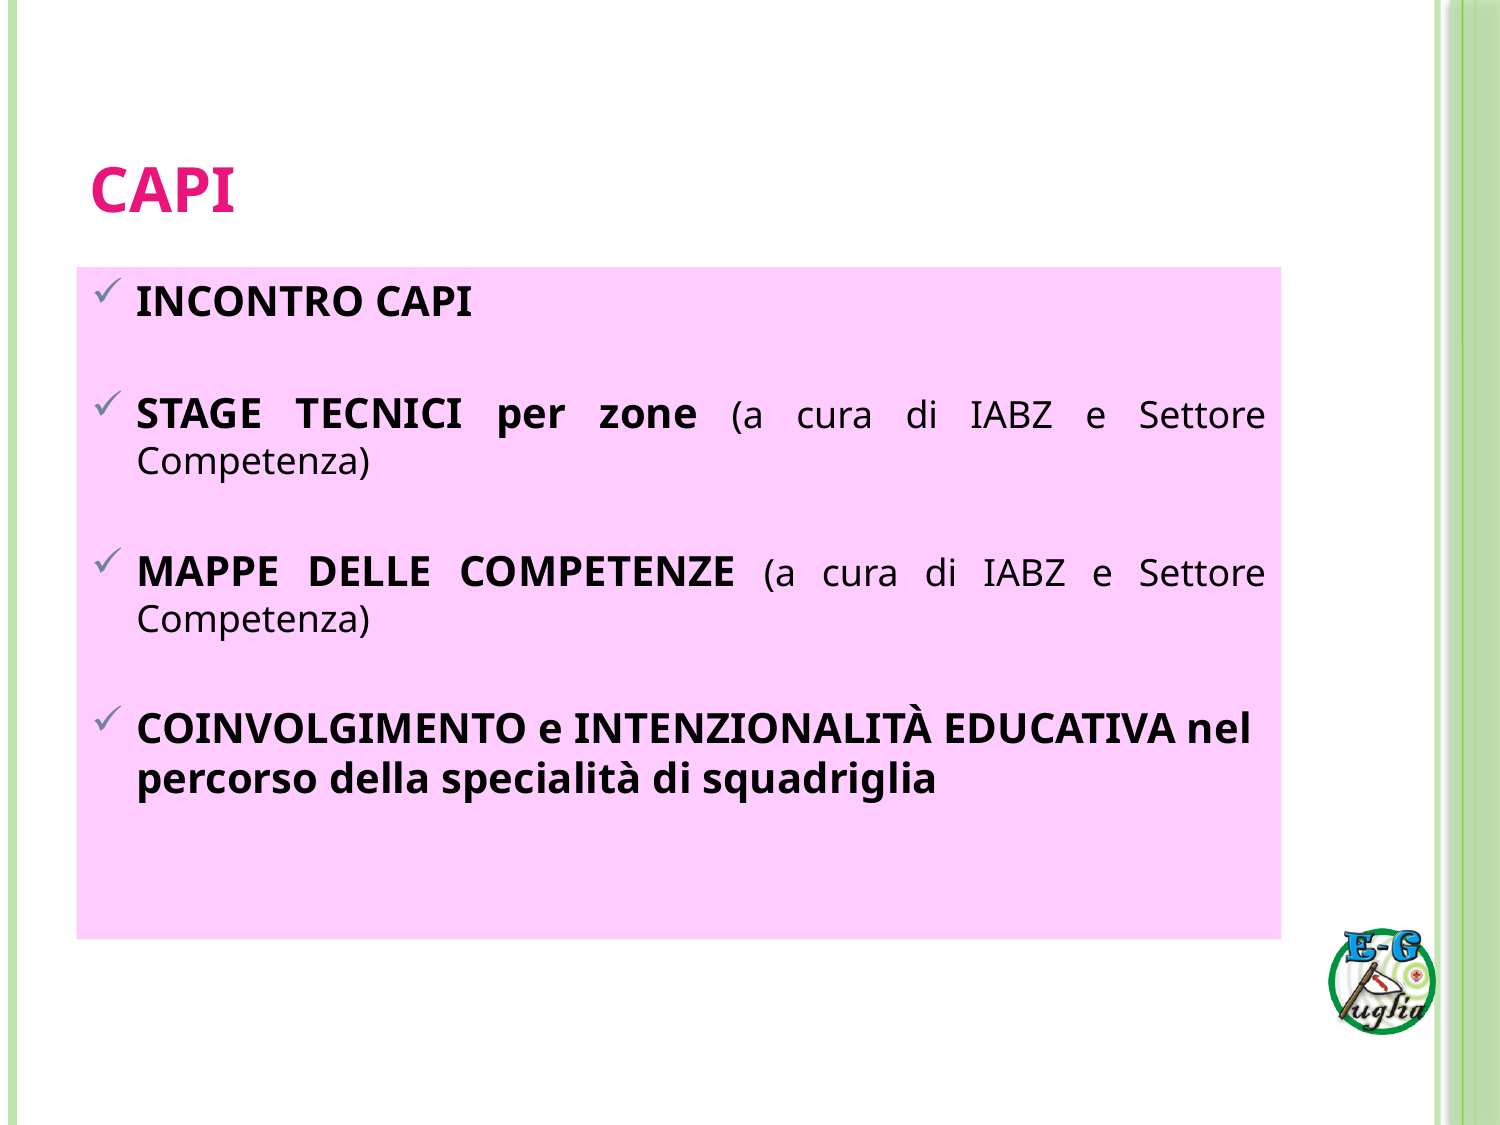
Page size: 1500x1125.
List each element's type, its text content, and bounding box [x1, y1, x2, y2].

text_box INCONTRO CAPI STAGE TECNICI per zone (a cura di IABZ e Settore Competenza) MAPPE DELLE COMPETENZE (a cura di IABZ e Settore Competenza) COINVOLGIMENTO e INTENZIONALITÀ EDUCATIVA nel percorso della specialità di squadriglia [76, 267, 1282, 940]
picture [1328, 928, 1436, 1036]
title CAPI [75, 45, 1300, 233]
